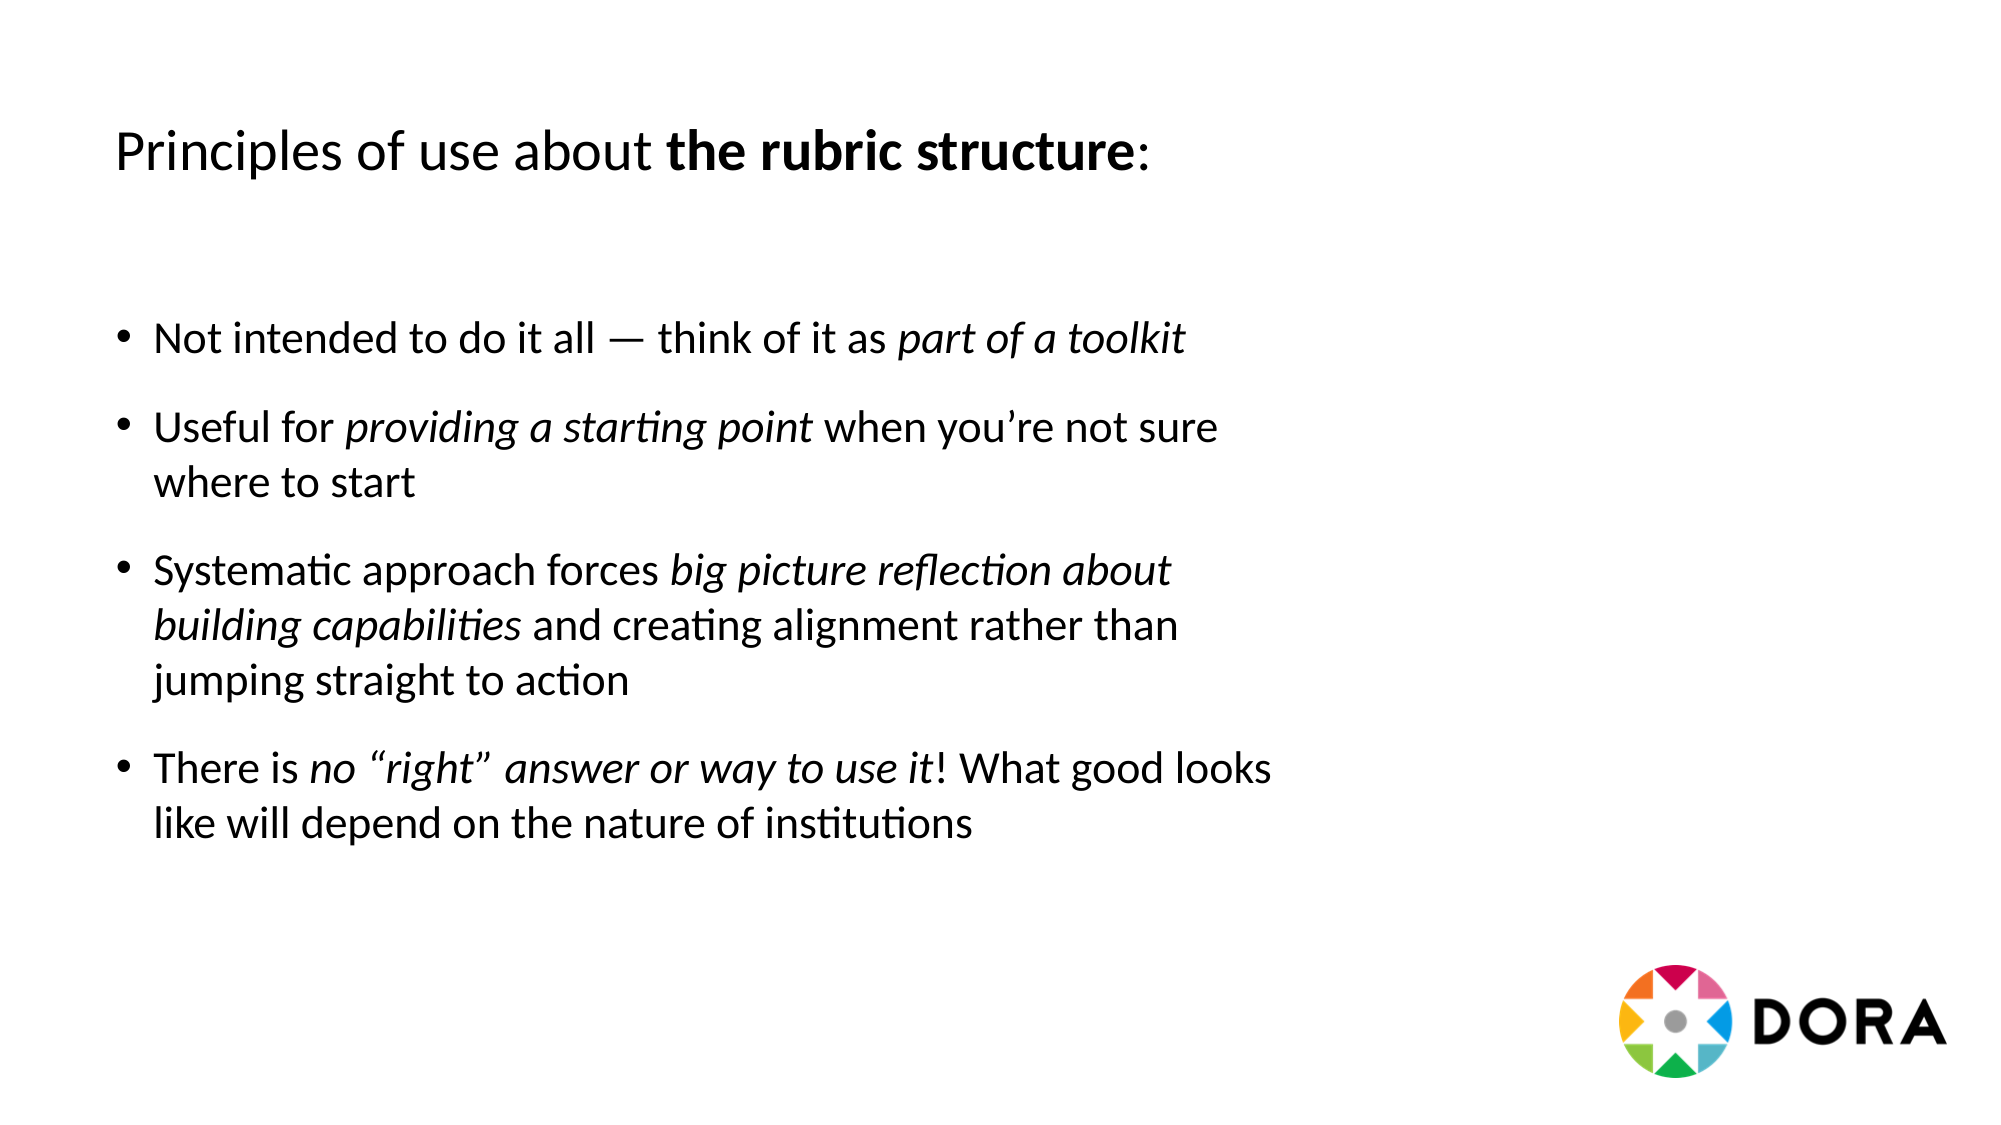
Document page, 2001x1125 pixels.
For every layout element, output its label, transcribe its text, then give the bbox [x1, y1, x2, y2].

picture [1619, 965, 1948, 1078]
list Principles of use about the rubric structure: Not intended to do it all — think of it as part of a toolkit Useful for providing a starting point when you’re not sure where to start Systematic approach forces big picture reflection about building capabilities and creating alignment rather than jumping straight to action There is no “right” answer or way to use it! What good looks like will depend on the nature of institutions [100, 112, 1331, 1053]
